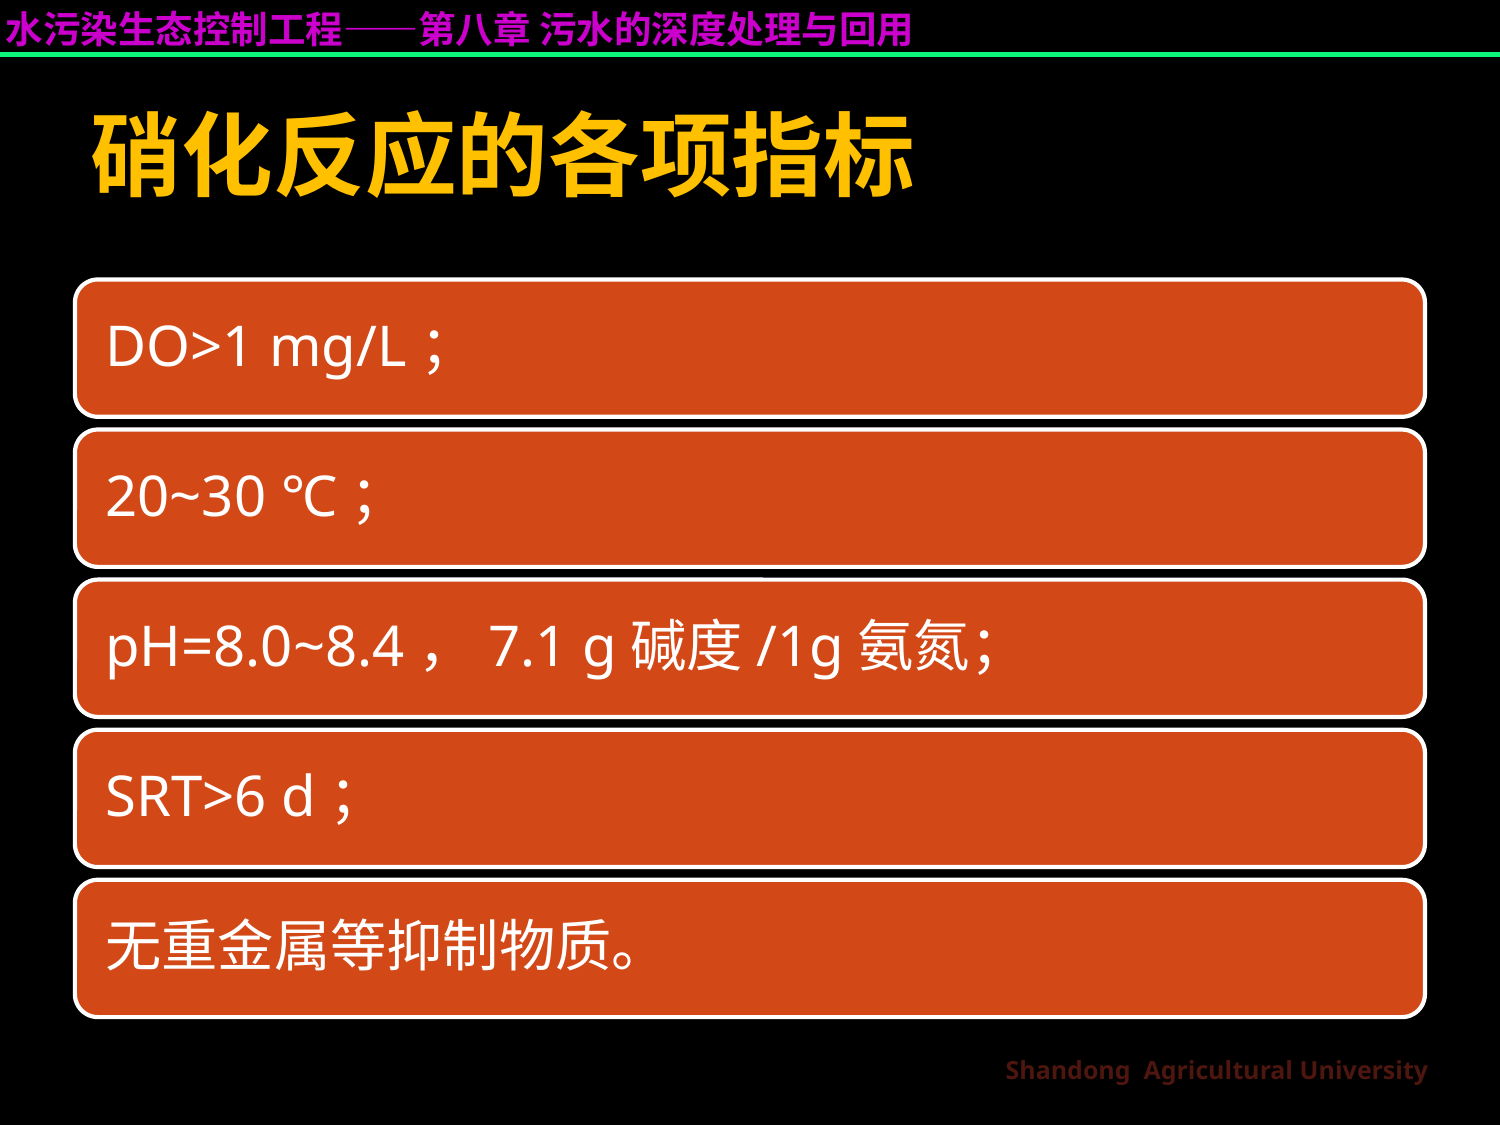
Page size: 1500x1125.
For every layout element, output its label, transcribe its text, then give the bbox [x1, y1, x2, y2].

title 硝化反应的各项指标 [75, 59, 1425, 248]
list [74, 276, 1426, 1020]
